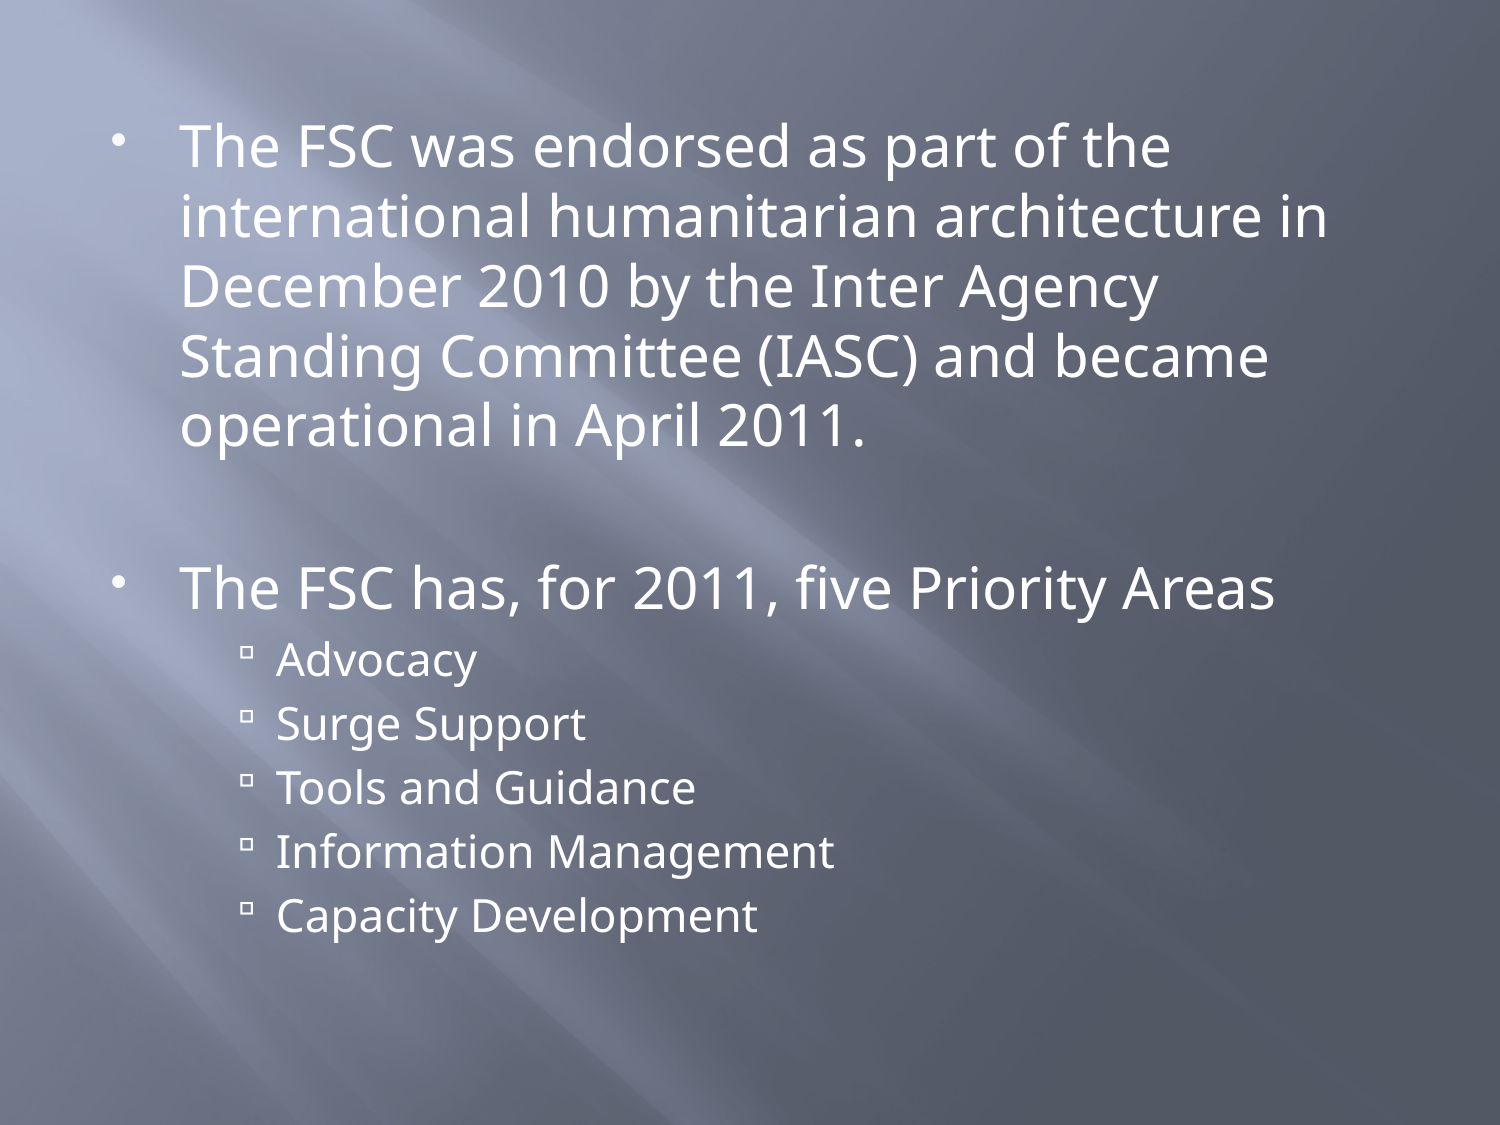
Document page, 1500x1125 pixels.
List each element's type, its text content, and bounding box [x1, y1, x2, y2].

list The FSC was endorsed as part of the international humanitarian architecture in December 2010 by the Inter Agency Standing Committee (IASC) and became operational in April 2011. The FSC has, for 2011, five Priority Areas Advocacy Surge Support Tools and Guidance Information Management Capacity Development [75, 101, 1425, 1035]
